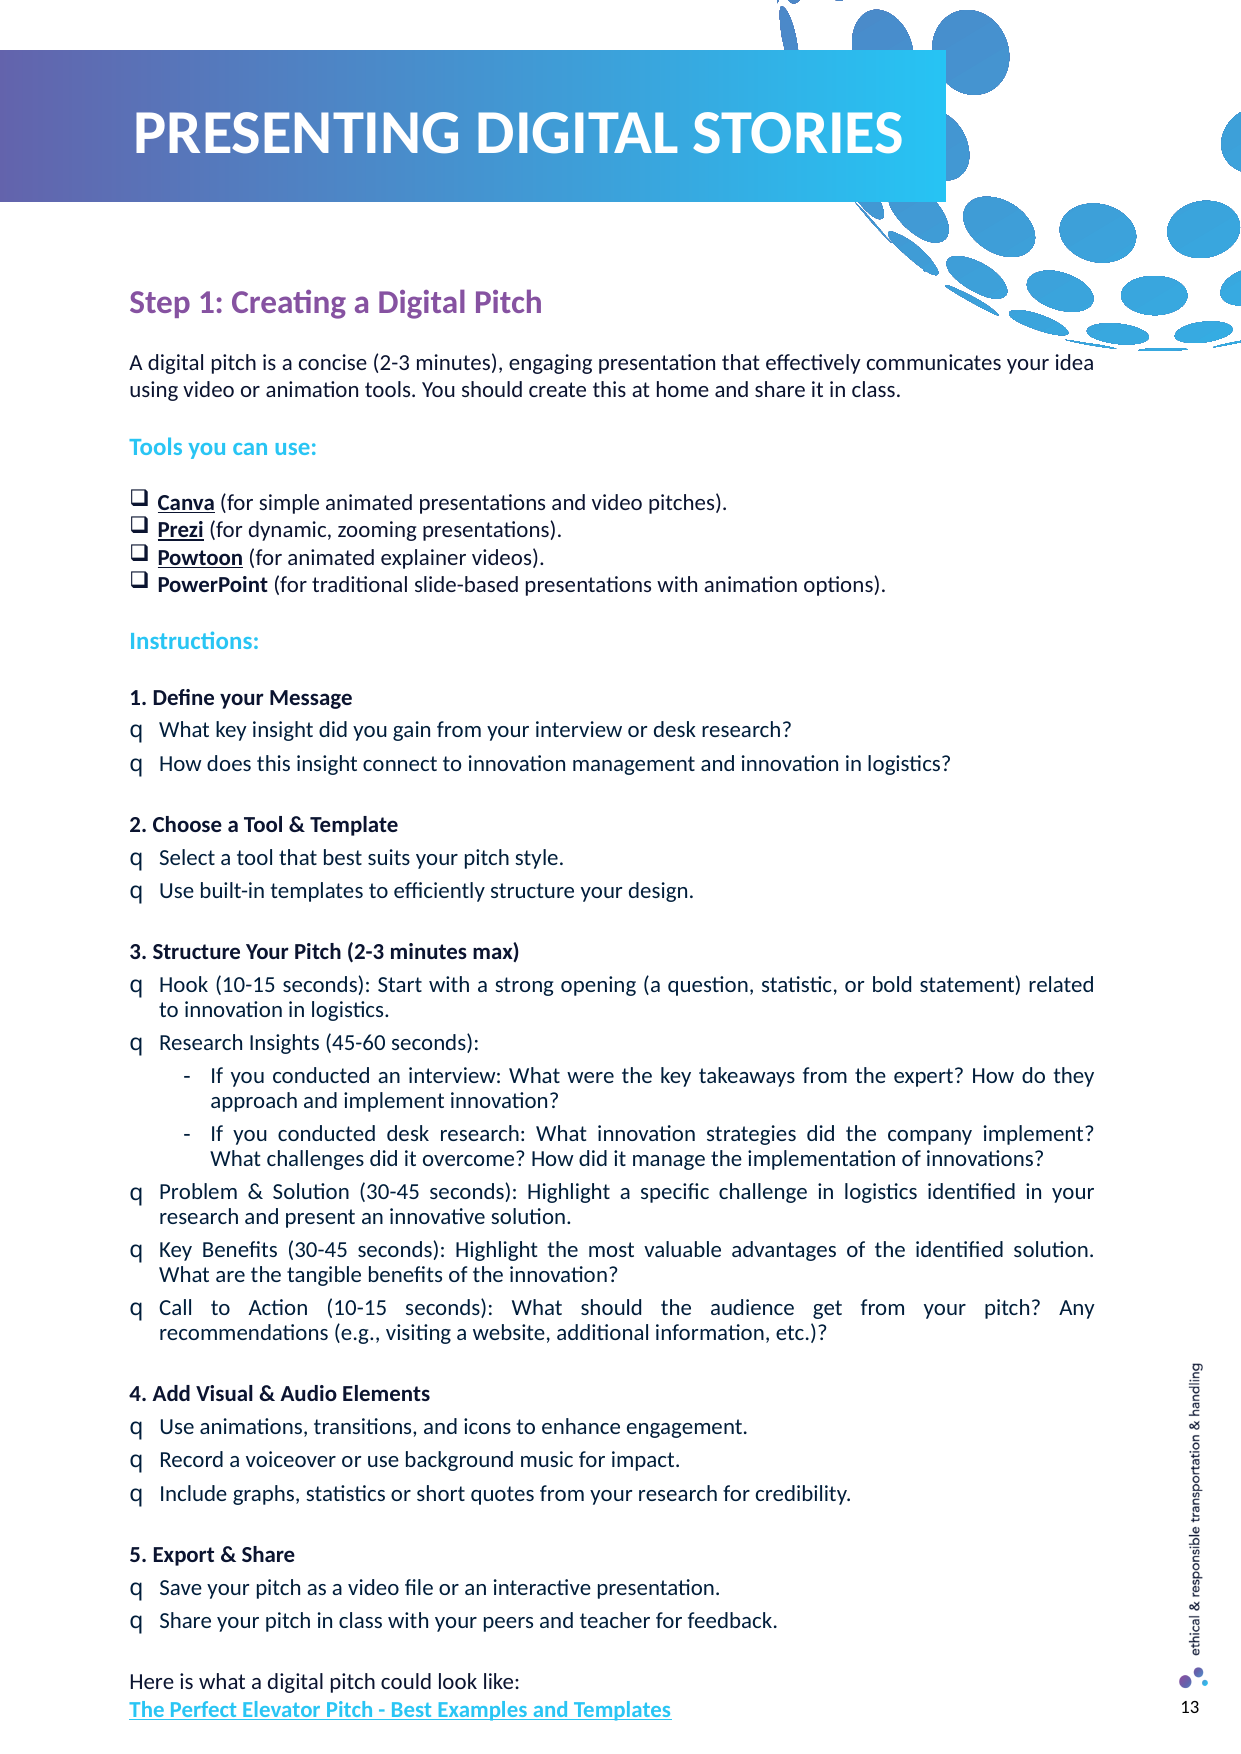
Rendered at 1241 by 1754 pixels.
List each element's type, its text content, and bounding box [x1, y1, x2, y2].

list Step 1: Creating a Digital Pitch A digital pitch is a concise (2-3 minutes), engaging presentation that effectively communicates your idea using video or animation tools. You should create this at home and share it in class. Tools you can use: Canva (for simple animated presentations and video pitches). Prezi (for dynamic, zooming presentations). Powtoon (for animated explainer videos). PowerPoint (for traditional slide-based presentations with animation options). Instructions: 1. Define your Message What key insight did you gain from your interview or desk research? How does this insight connect to innovation management and innovation in logistics? 2. Choose a Tool & Template Select a tool that best suits your pitch style. Use built-in templates to efficiently structure your design. 3. Structure Your Pitch (2-3 minutes max) Hook (10-15 seconds): Start with a strong opening (a question, statistic, or bold statement) related to innovation in logistics. Research Insights (45-60 seconds): If you conducted an interview: What were the key takeaways from the expert? How do they approach and implement innovation? If you conducted desk research: What innovation strategies did the company implement? What challenges did it overcome? How did it manage the implementation of innovations? Problem & Solution (30-45 seconds): Highlight a specific challenge in logistics identified in your research and present an innovative solution. Key Benefits (30-45 seconds): Highlight the most valuable advantages of the identified solution. What are the tangible benefits of the innovation? Call to Action (10-15 seconds): What should the audience get from your pitch? Any recommendations (e.g., visiting a website, additional information, etc.)? 4. Add Visual & Audio Elements Use animations, transitions, and icons to enhance engagement. Record a voiceover or use background music for impact. Include graphs, statistics or short quotes from your research for credibility. 5. Export & Share Save your pitch as a video file or an interactive presentation. Share your pitch in class with your peers and teacher for feedback. Here is what a digital pitch could look like: The Perfect Elevator Pitch - Best Examples and Templates [114, 272, 1112, 1367]
text_box [1065, 339, 1117, 349]
text_box [945, 285, 999, 316]
text_box [1086, 323, 1149, 345]
text_box [963, 196, 1036, 257]
text_box [1059, 203, 1137, 263]
text_box [1220, 270, 1241, 306]
text_box [852, 9, 913, 50]
text_box [1121, 276, 1188, 316]
text_box [1009, 310, 1069, 336]
text_box [946, 256, 1008, 299]
text_box [946, 114, 970, 181]
text_box [779, 6, 799, 50]
text_box [788, 0, 800, 4]
text_box [1167, 200, 1240, 258]
picture [1179, 1357, 1217, 1680]
text_box [888, 202, 949, 243]
list PRESENTING DIGITAL STORIES [0, 50, 946, 202]
text_box [1221, 112, 1241, 172]
text_box [855, 202, 939, 276]
text_box [1174, 321, 1233, 343]
text_box [1026, 270, 1094, 312]
text_box [932, 10, 1010, 95]
slide_number 13 [1153, 1676, 1215, 1736]
text_box [1213, 340, 1241, 348]
